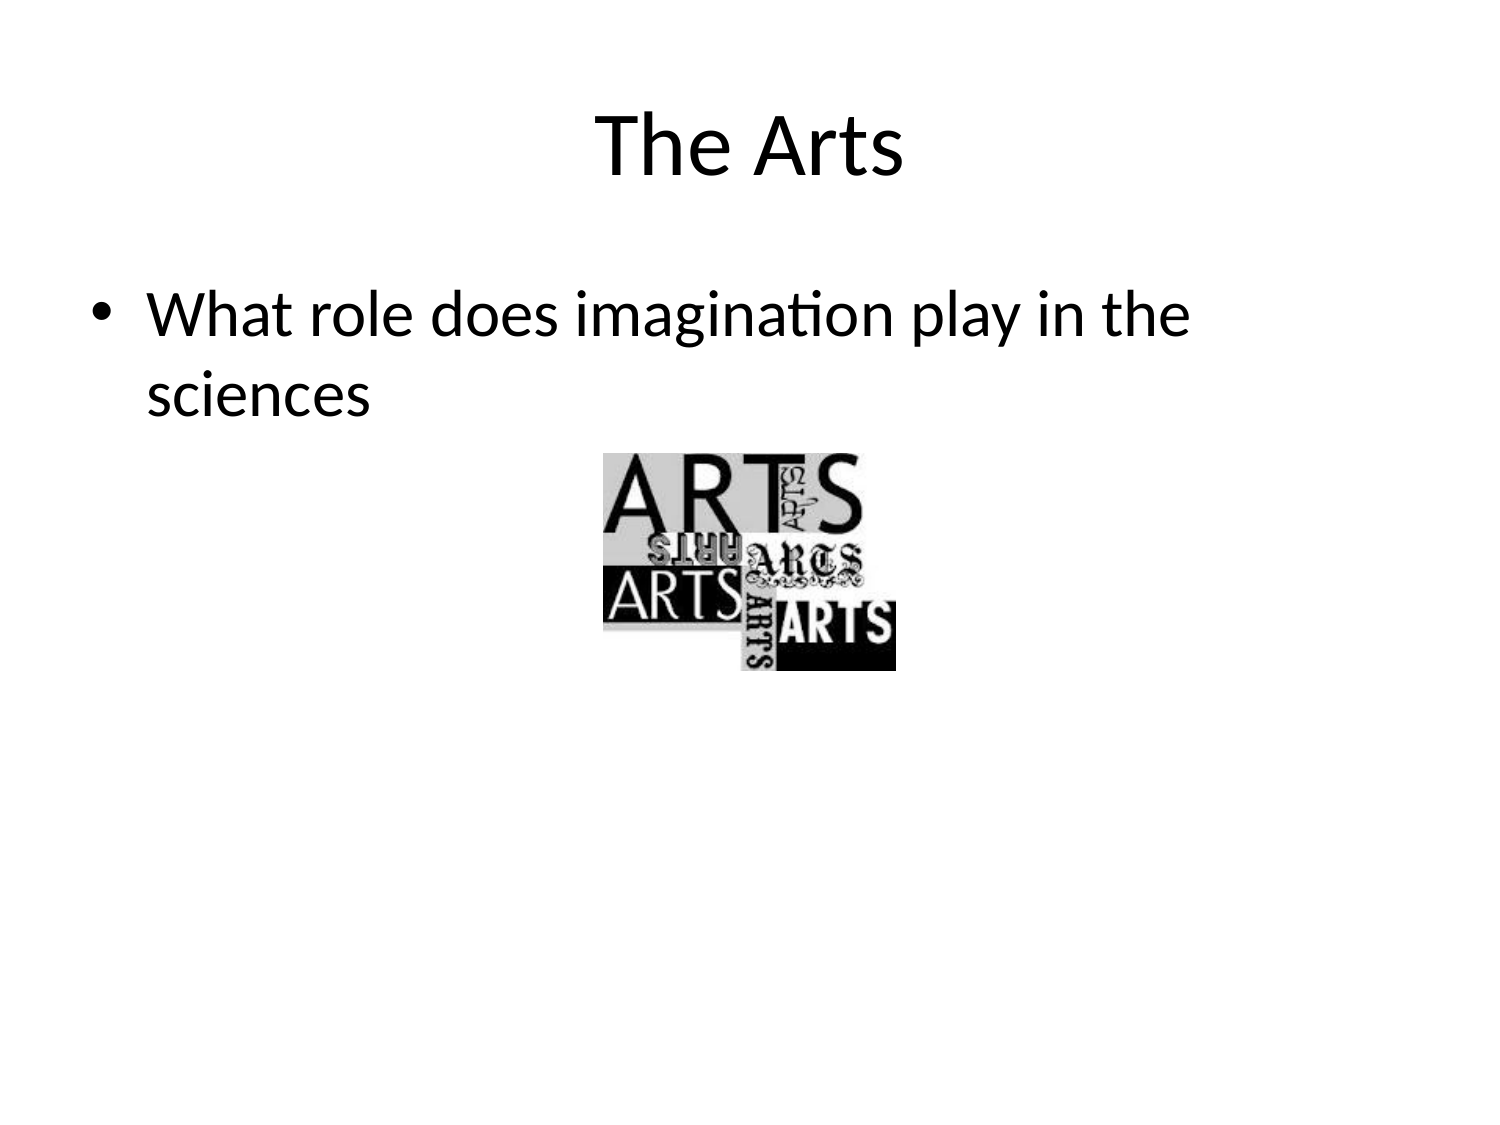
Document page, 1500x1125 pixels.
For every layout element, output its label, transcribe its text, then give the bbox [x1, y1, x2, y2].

picture [603, 453, 897, 672]
title The Arts [75, 45, 1425, 233]
list What role does imagination play in the sciences [75, 262, 1425, 1005]
